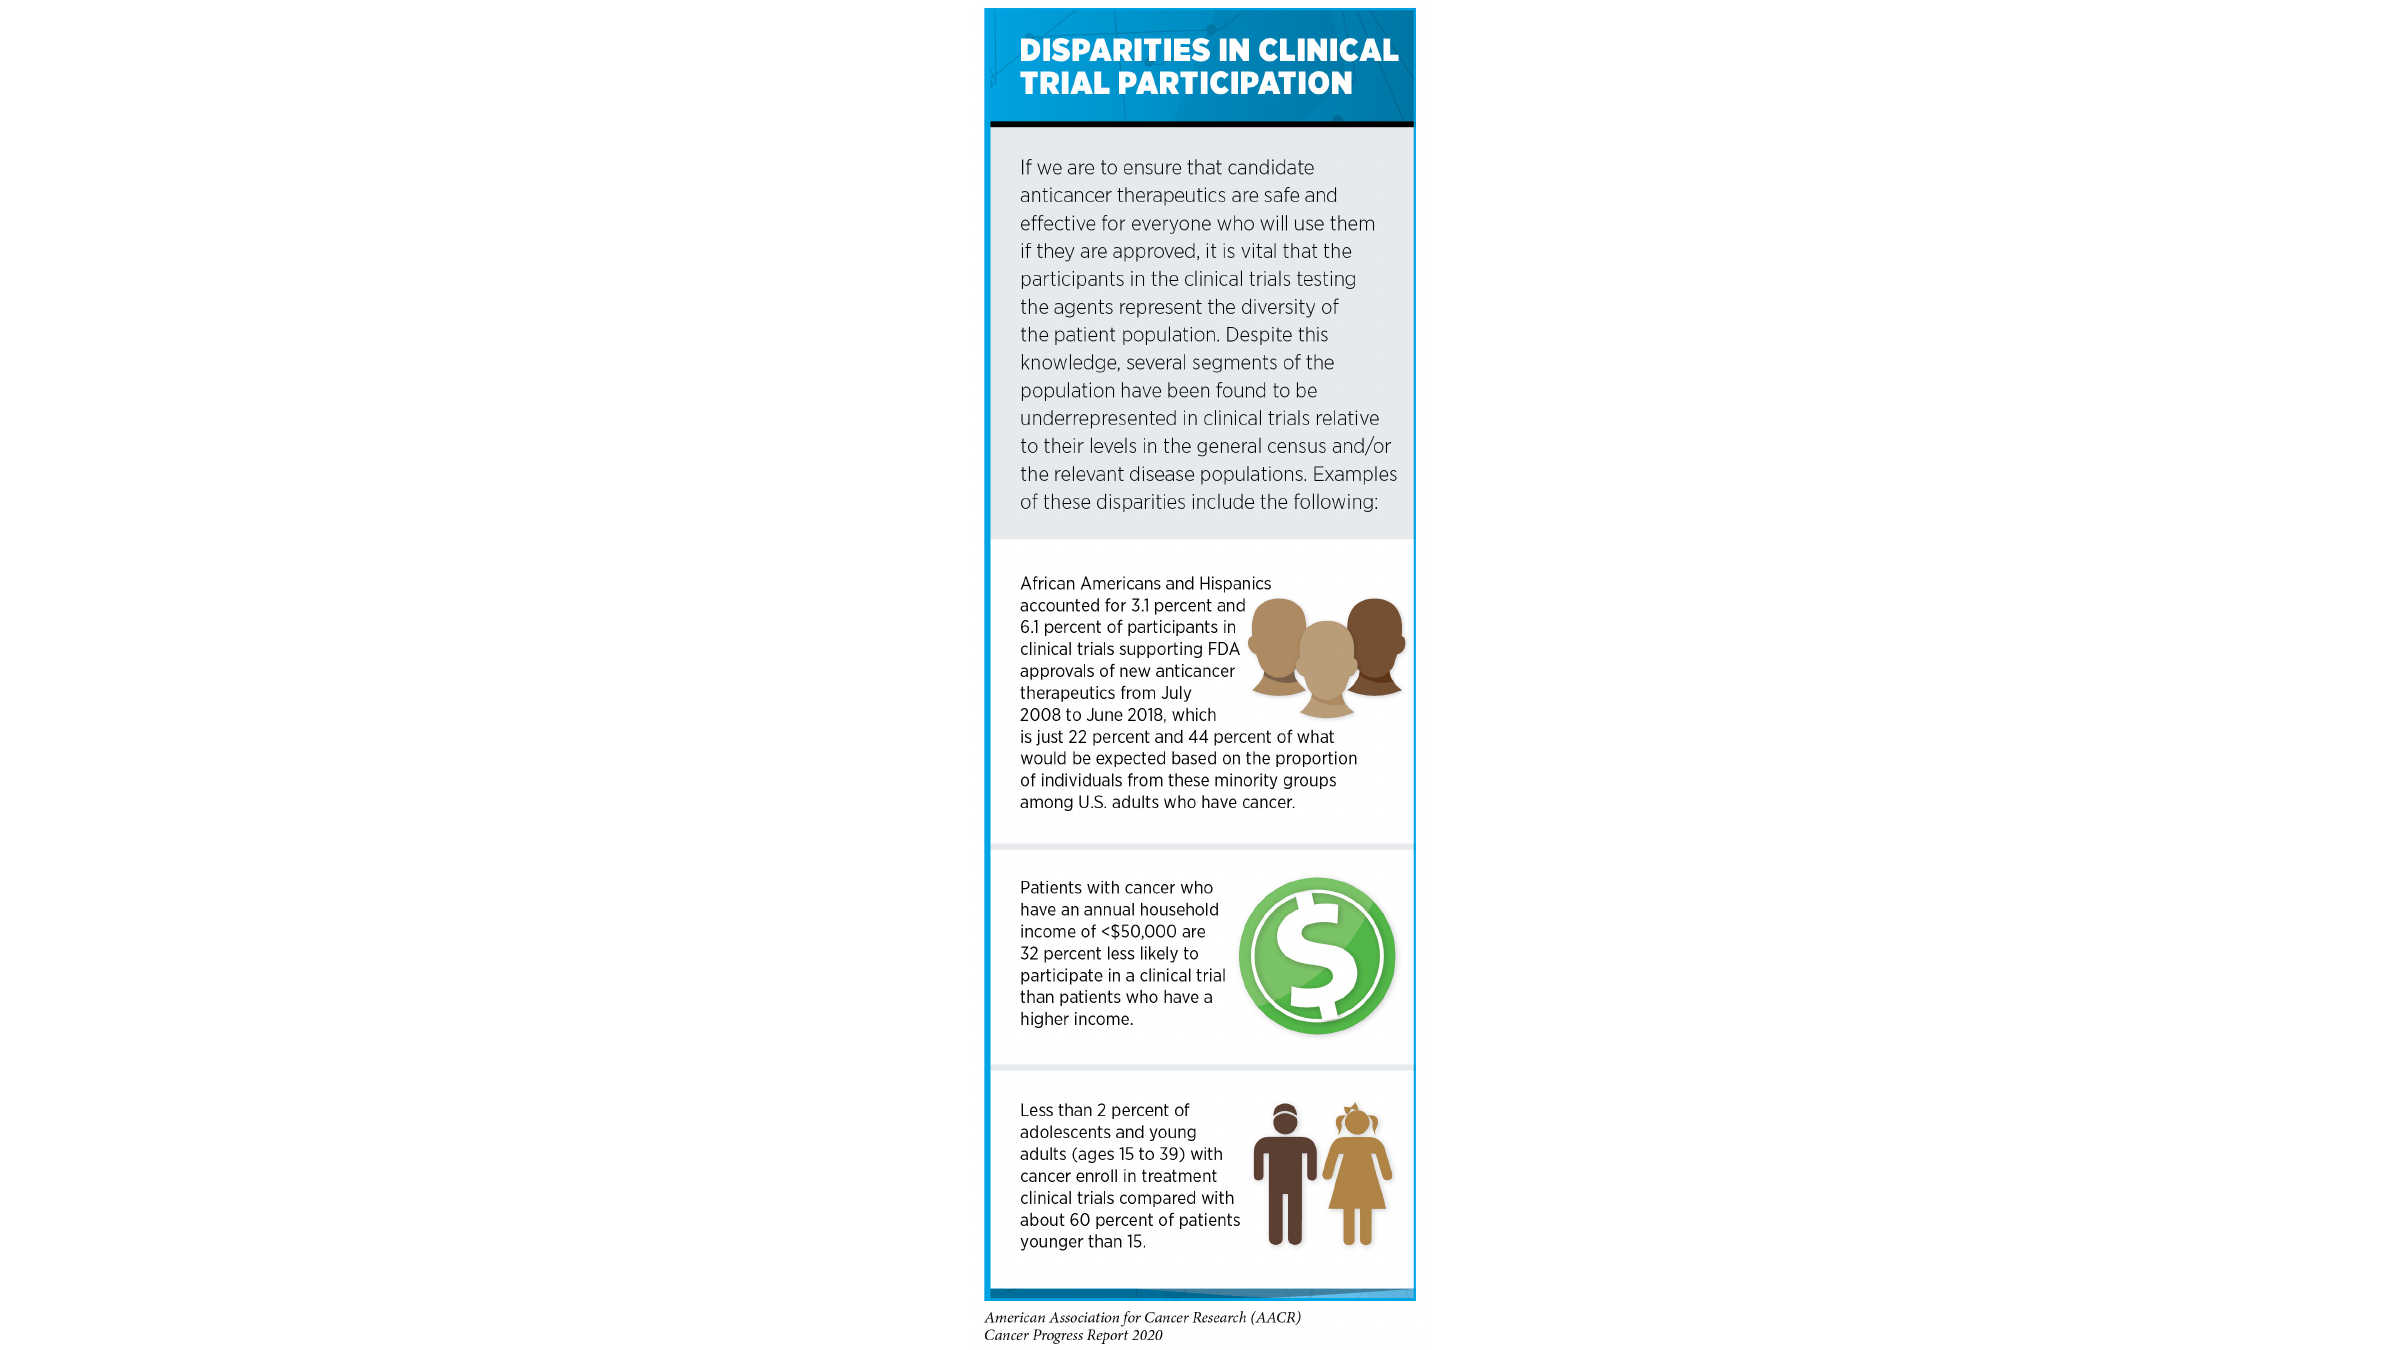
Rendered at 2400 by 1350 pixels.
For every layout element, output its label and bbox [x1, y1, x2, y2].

picture [974, 0, 1425, 1350]
